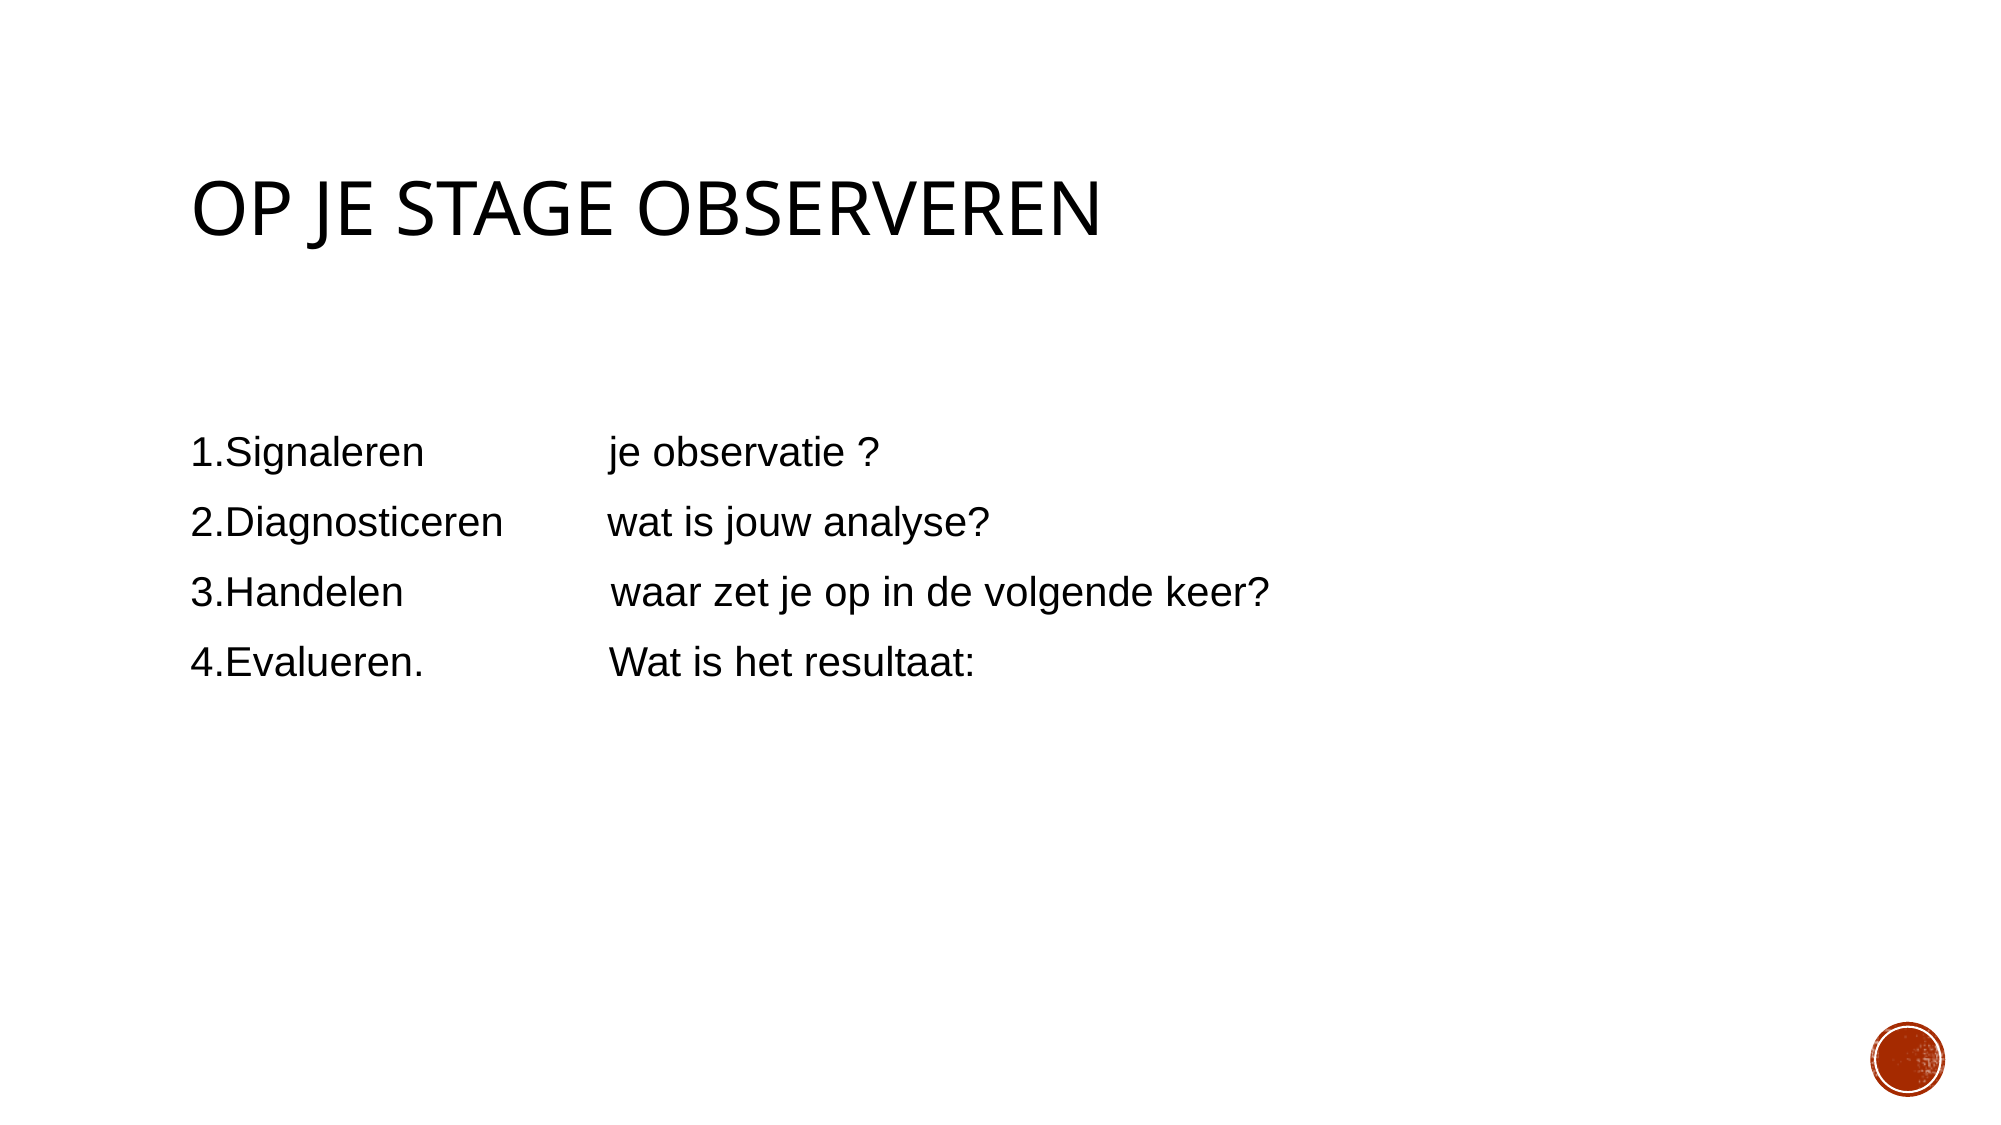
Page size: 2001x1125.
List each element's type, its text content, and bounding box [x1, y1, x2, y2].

list 1.Signaleren je observatie ? 2.Diagnosticeren wat is jouw analyse? 3.Handelen waar zet je op in de volgende keer? 4.Evalueren. Wat is het resultaat: [175, 348, 1826, 1013]
title Op je stage observeren [175, 79, 1826, 344]
